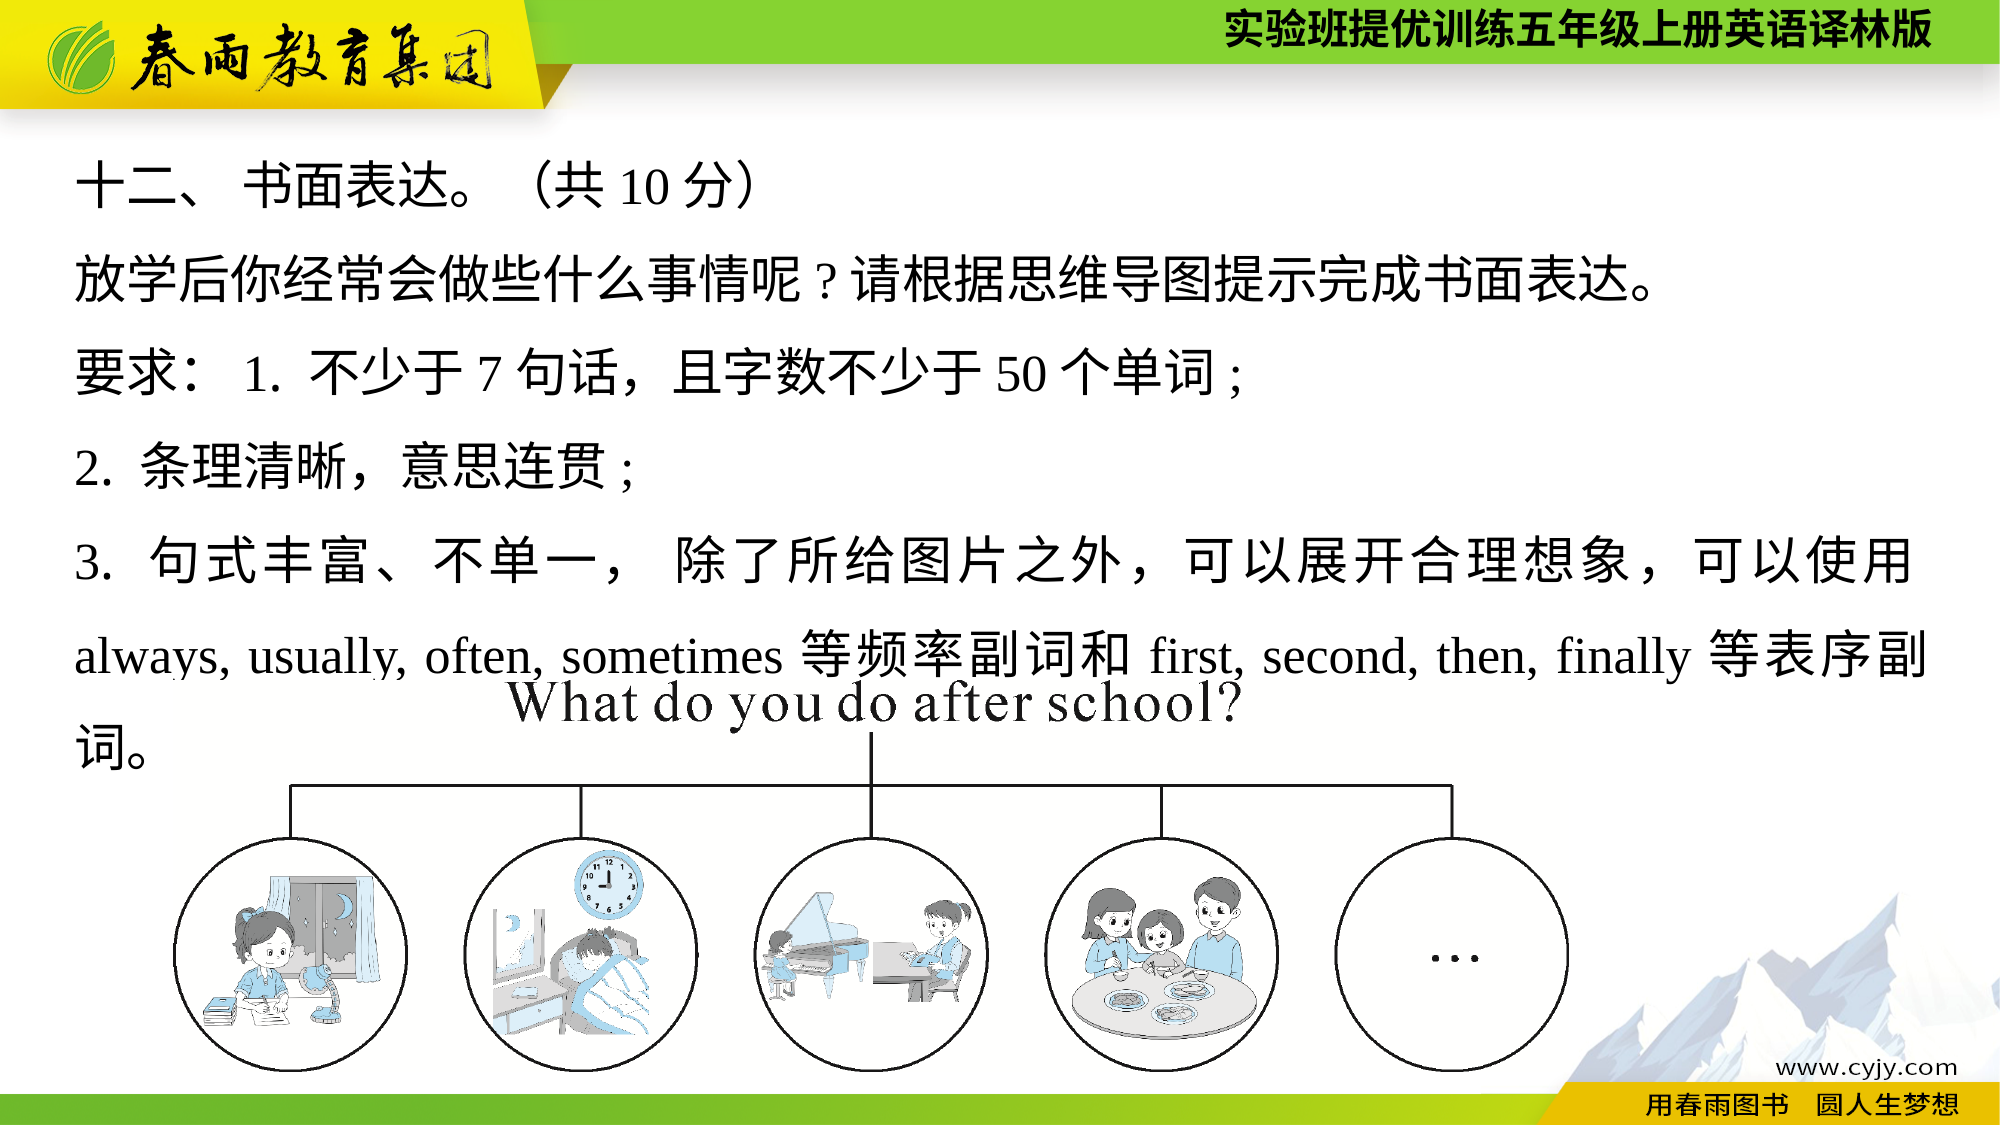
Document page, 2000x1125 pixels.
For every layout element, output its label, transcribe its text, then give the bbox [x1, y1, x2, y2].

picture [0, 0, 2000, 1125]
list 十二、 书面表达。（共10分） 放学后你经常会做些什么事情呢?请根据思维导图提示完成书面表达。 要求：1. 不少于7句话，且字数不少于50个单词; 2. 条理清晰，意思连贯; 3. 句式丰富、不单一， 除了所给图片之外，可以展开合理想象，可以使用always, usually, often, sometimes等频率副词和first, second, then, finally等表序副词。 [59, 113, 1944, 685]
